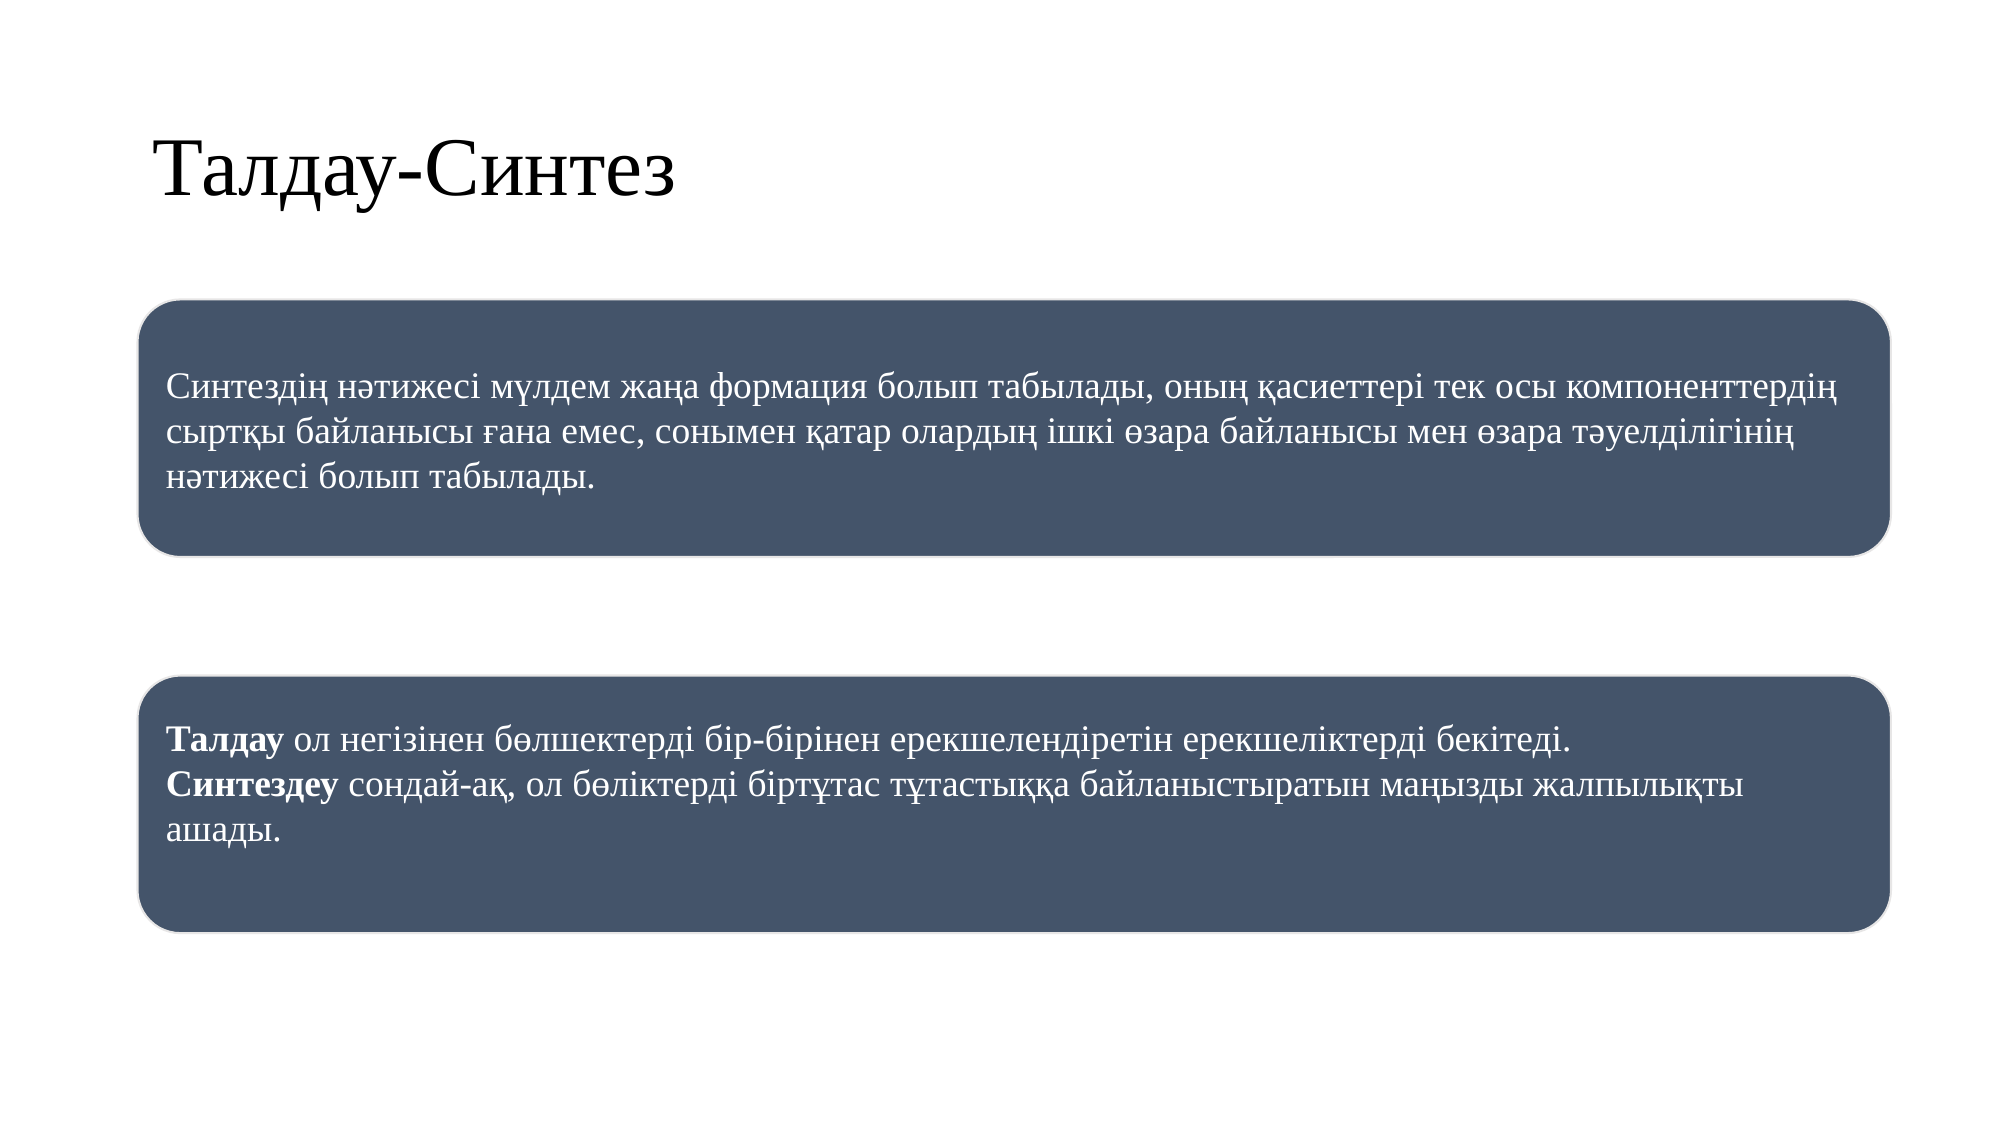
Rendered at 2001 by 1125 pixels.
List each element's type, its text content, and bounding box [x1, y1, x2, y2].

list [137, 299, 1891, 1052]
title Талдау-Синтез [137, 59, 1863, 278]
